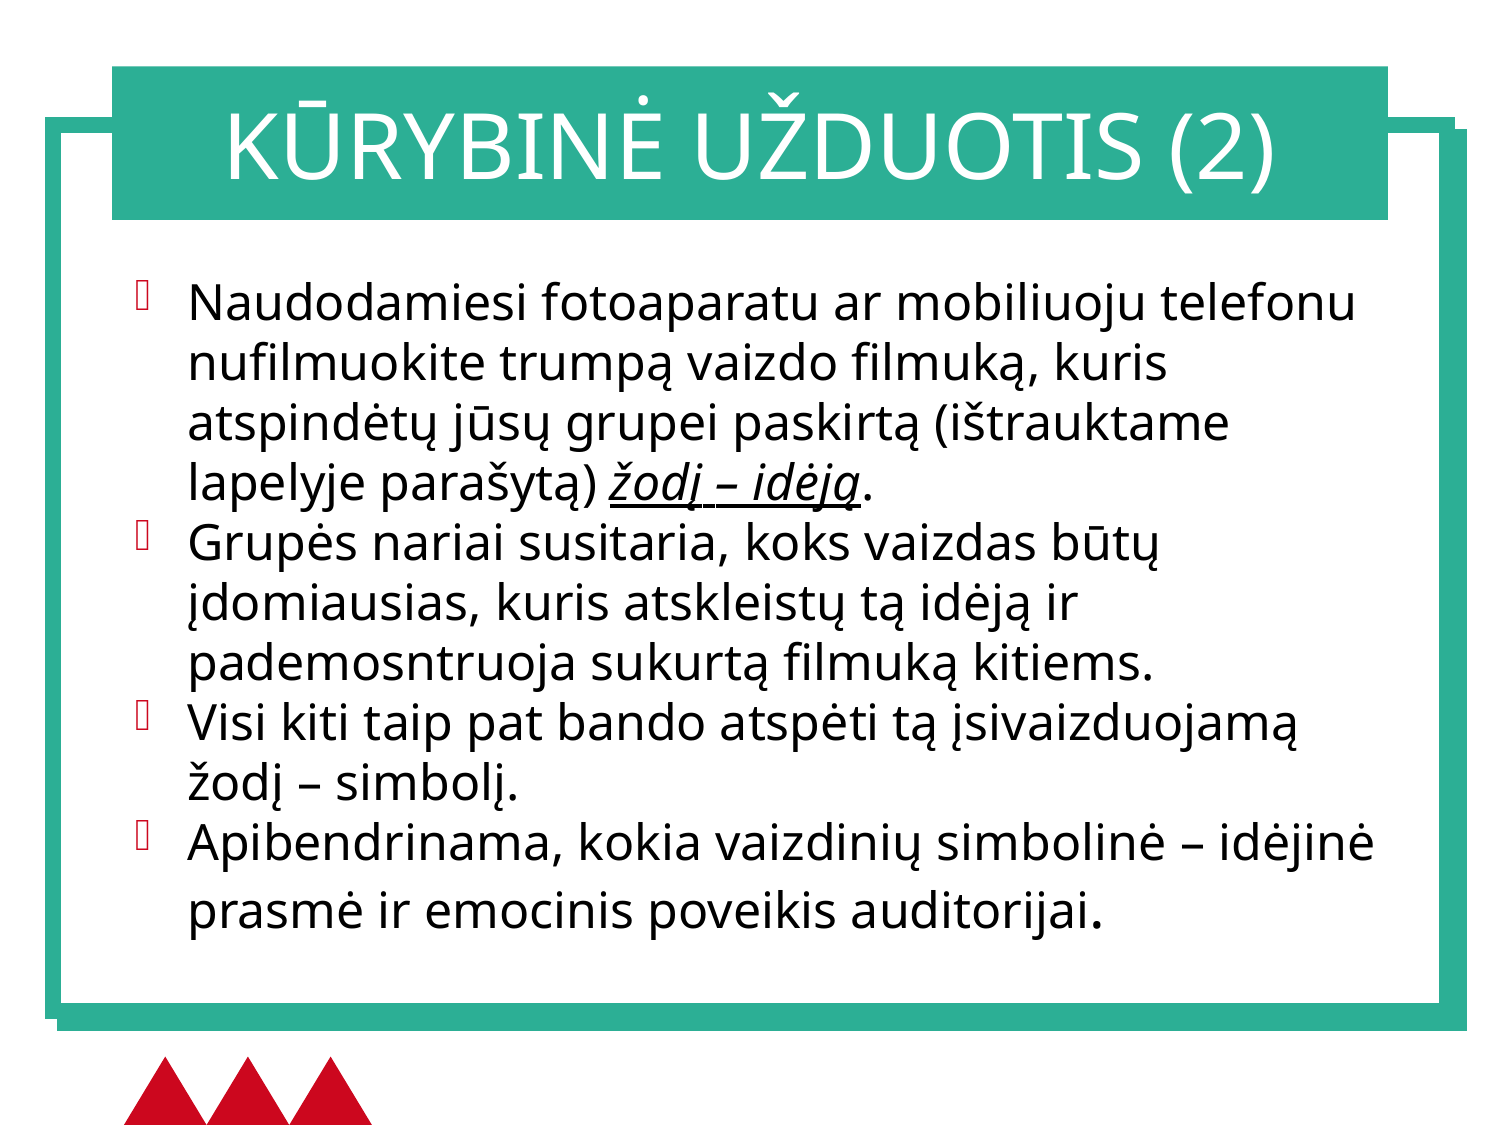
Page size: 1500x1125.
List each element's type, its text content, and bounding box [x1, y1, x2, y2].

list Naudodamiesi fotoaparatu ar mobiliuoju telefonu nufilmuokite trumpą vaizdo filmuką, kuris atspindėtų jūsų grupei paskirtą (ištrauktame lapelyje parašytą) žodį – idėją. Grupės nariai susitaria, koks vaizdas būtų įdomiausias, kuris atskleistų tą idėją ir pademosntruoja sukurtą filmuką kitiems. Visi kiti taip pat bando atspėti tą įsivaizduojamą žodį – simbolį. Apibendrinama, kokia vaizdinių simbolinė – idėjinė prasmė ir emocinis poveikis auditorijai. [100, 262, 1400, 1047]
title KŪRYBINĖ UŽDUOTIS (2) [112, 66, 1388, 220]
